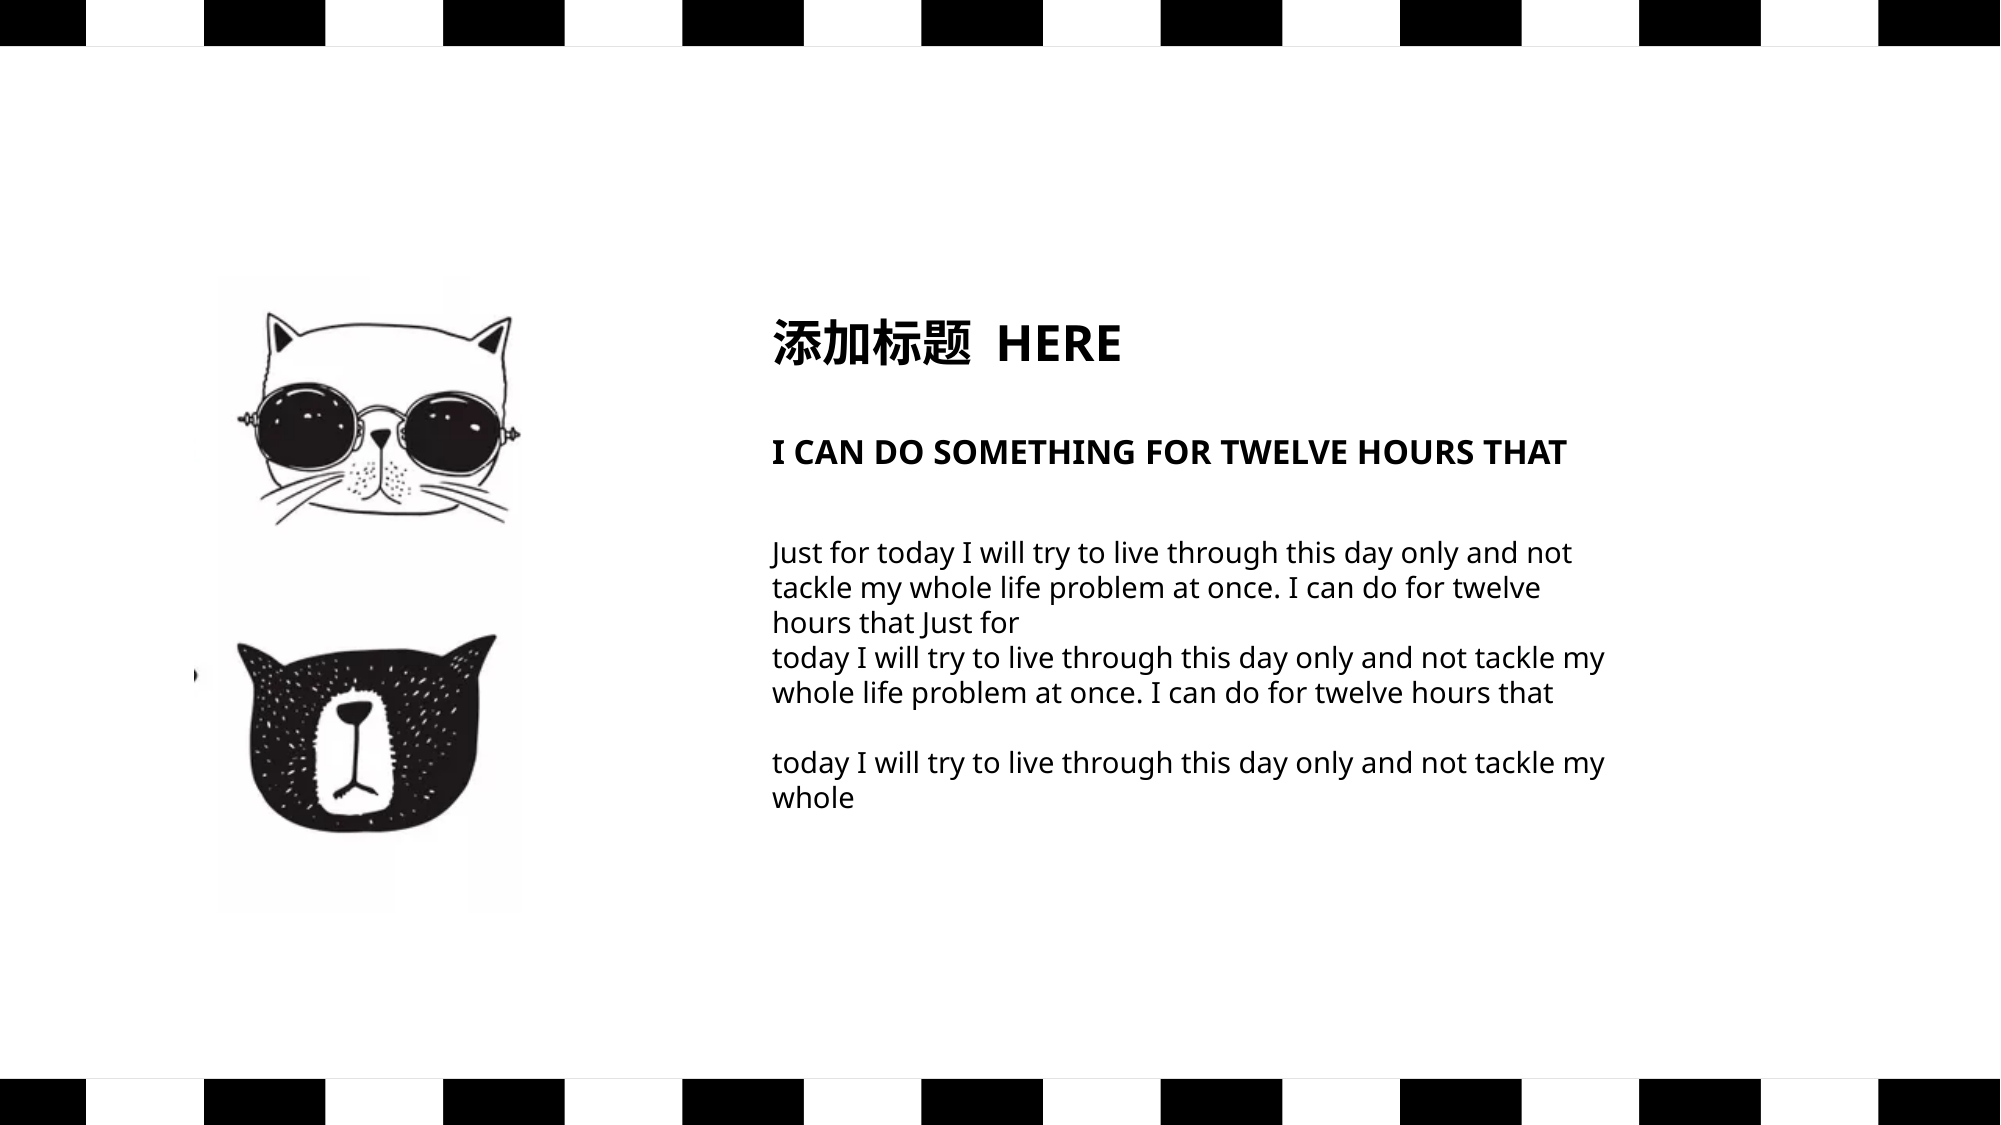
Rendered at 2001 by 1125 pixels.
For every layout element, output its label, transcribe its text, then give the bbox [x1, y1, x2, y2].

text_box Just for today I will try to live through this day only and not tackle my whole life problem at once. I can do for twelve hours that Just for today I will try to live through this day only and not tackle my whole life problem at once. I can do for twelve hours that today I will try to live through this day only and not tackle my whole [757, 527, 1640, 857]
text_box I CAN DO SOMETHING FOR TWELVE HOURS THAT [757, 423, 1640, 479]
picture [193, 276, 522, 913]
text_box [0, 1078, 2000, 1125]
text_box 添加标题 HERE [757, 303, 1523, 379]
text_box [0, 0, 2000, 47]
